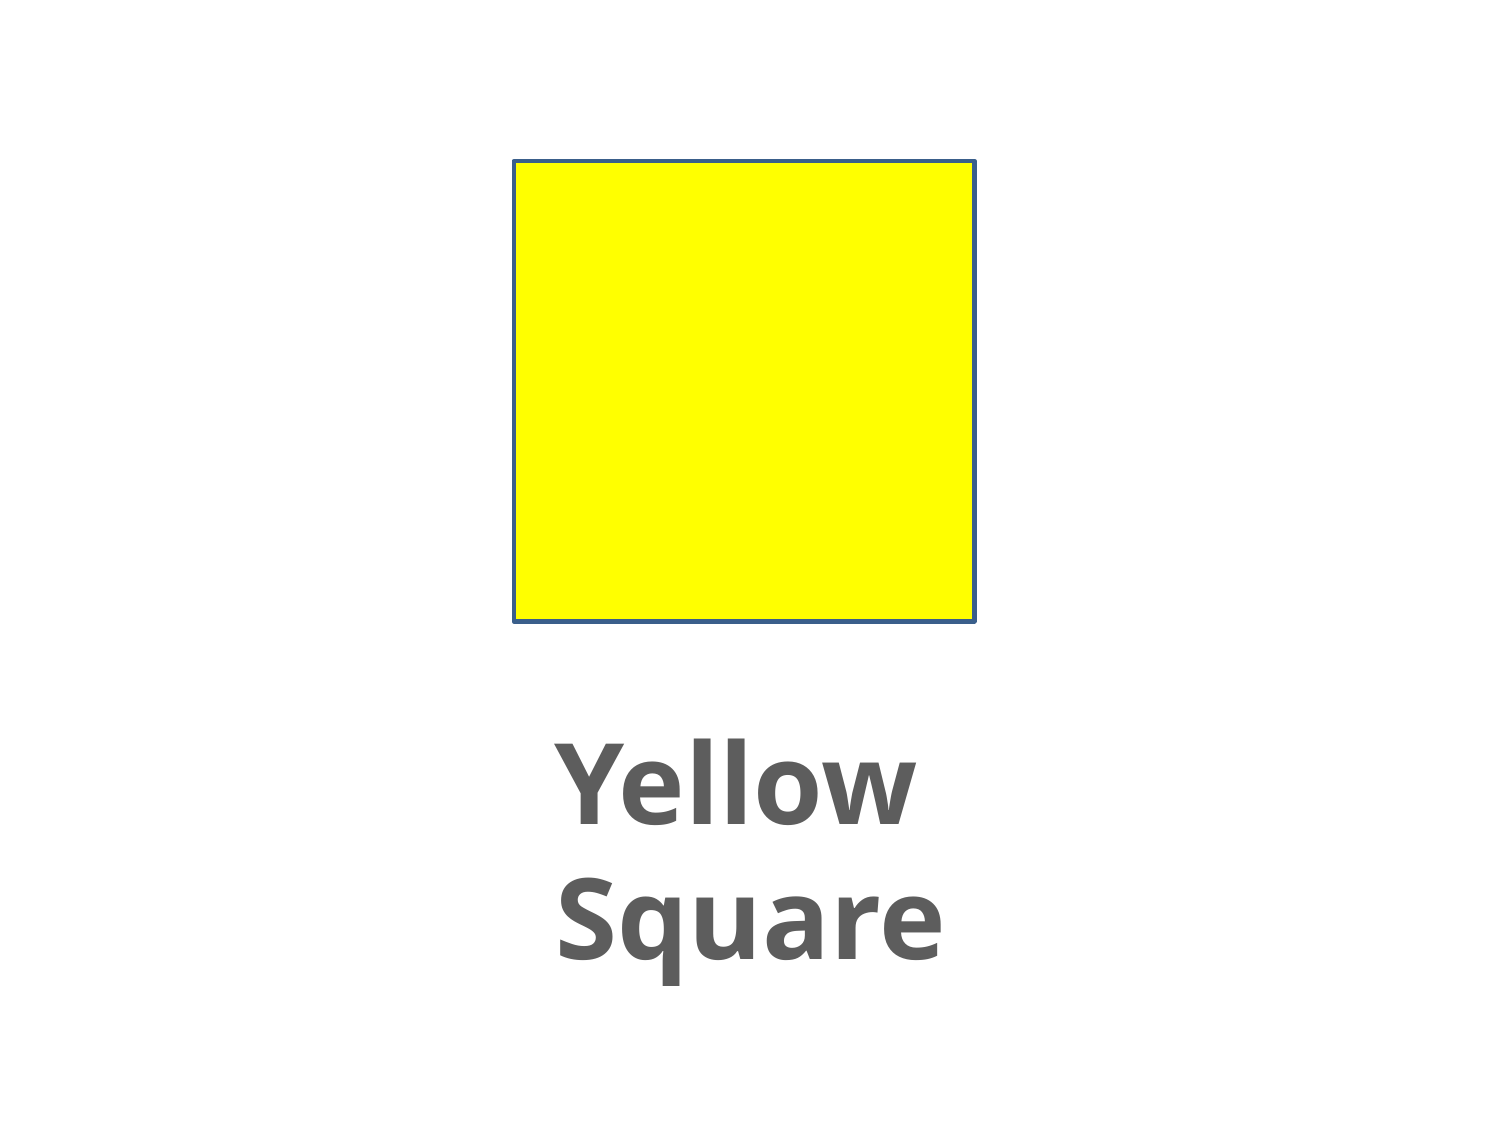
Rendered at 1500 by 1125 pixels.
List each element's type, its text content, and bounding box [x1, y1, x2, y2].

text_box Yellow Square [539, 704, 962, 990]
text_box [512, 159, 977, 624]
